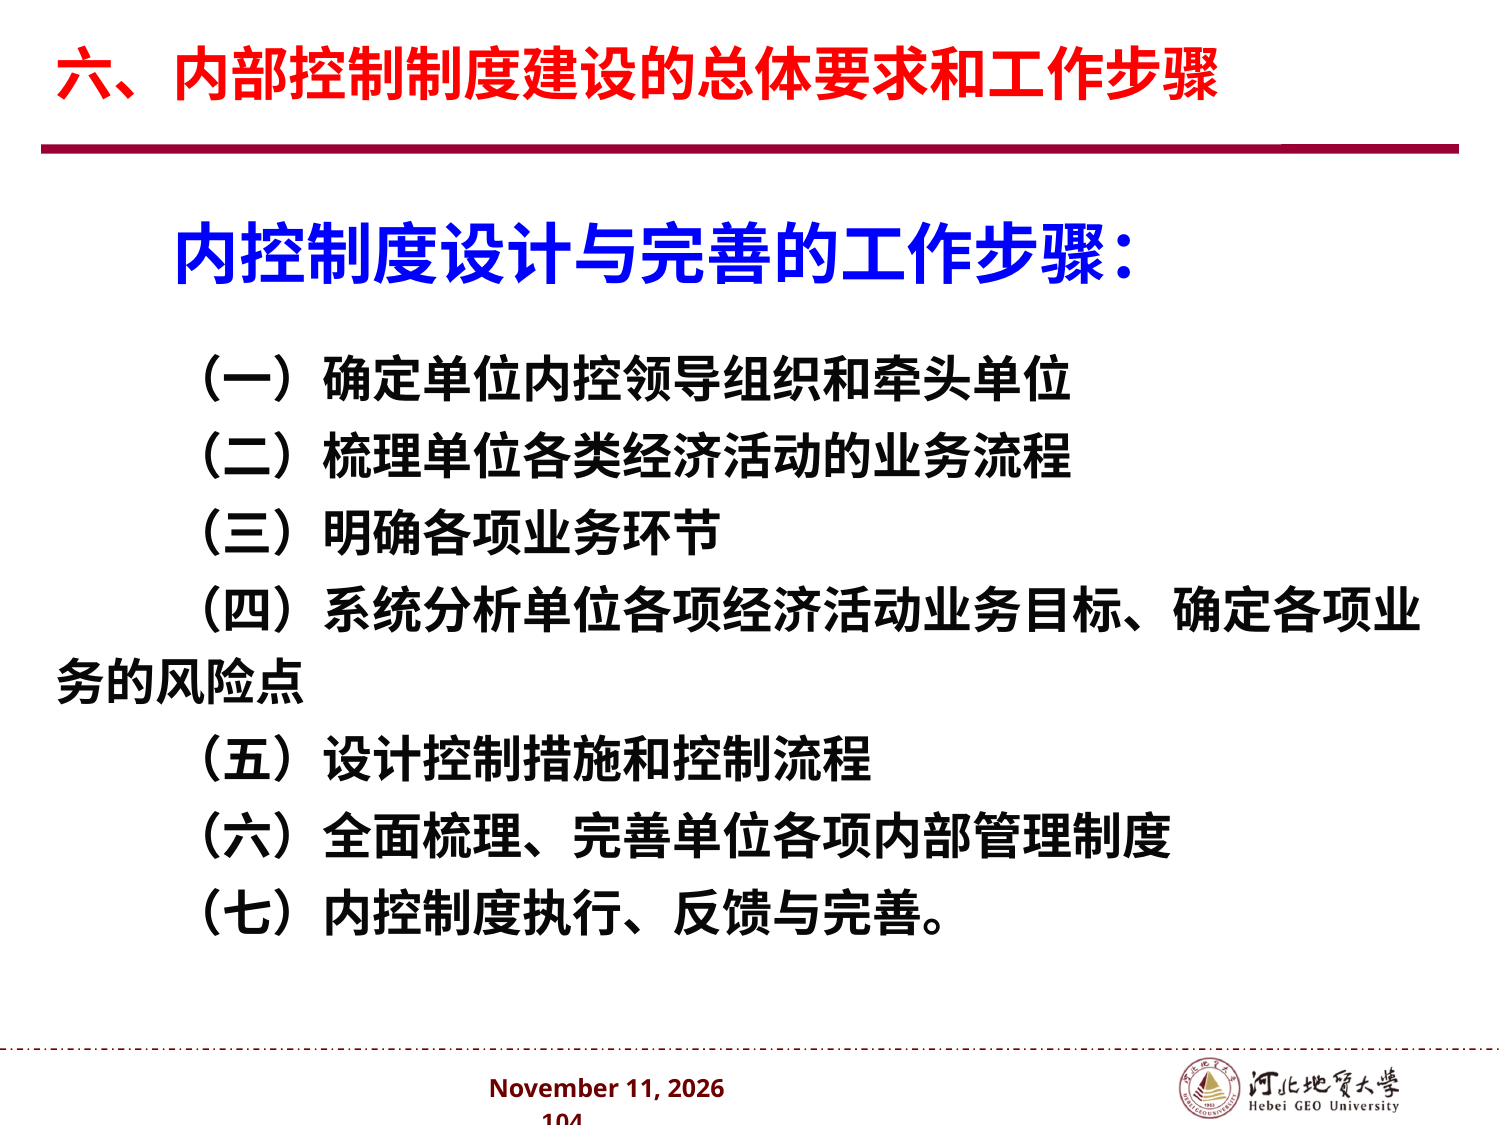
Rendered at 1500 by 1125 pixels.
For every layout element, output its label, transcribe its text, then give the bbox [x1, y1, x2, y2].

picture [1159, 1049, 1420, 1125]
title 六、内部控制制度建设的总体要求和工作步骤 [40, 18, 1460, 126]
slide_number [473, 1064, 990, 1109]
list 内控制度设计与完善的工作步骤： （一）确定单位内控领导组织和牵头单位 （二）梳理单位各类经济活动的业务流程 （三）明确各项业务环节 （四）系统分析单位各项经济活动业务目标、确定各项业务的风险点 （五）设计控制措施和控制流程 （六）全面梳理、完善单位各项内部管理制度 （七）内控制度执行、反馈与完善。 [40, 172, 1460, 1036]
